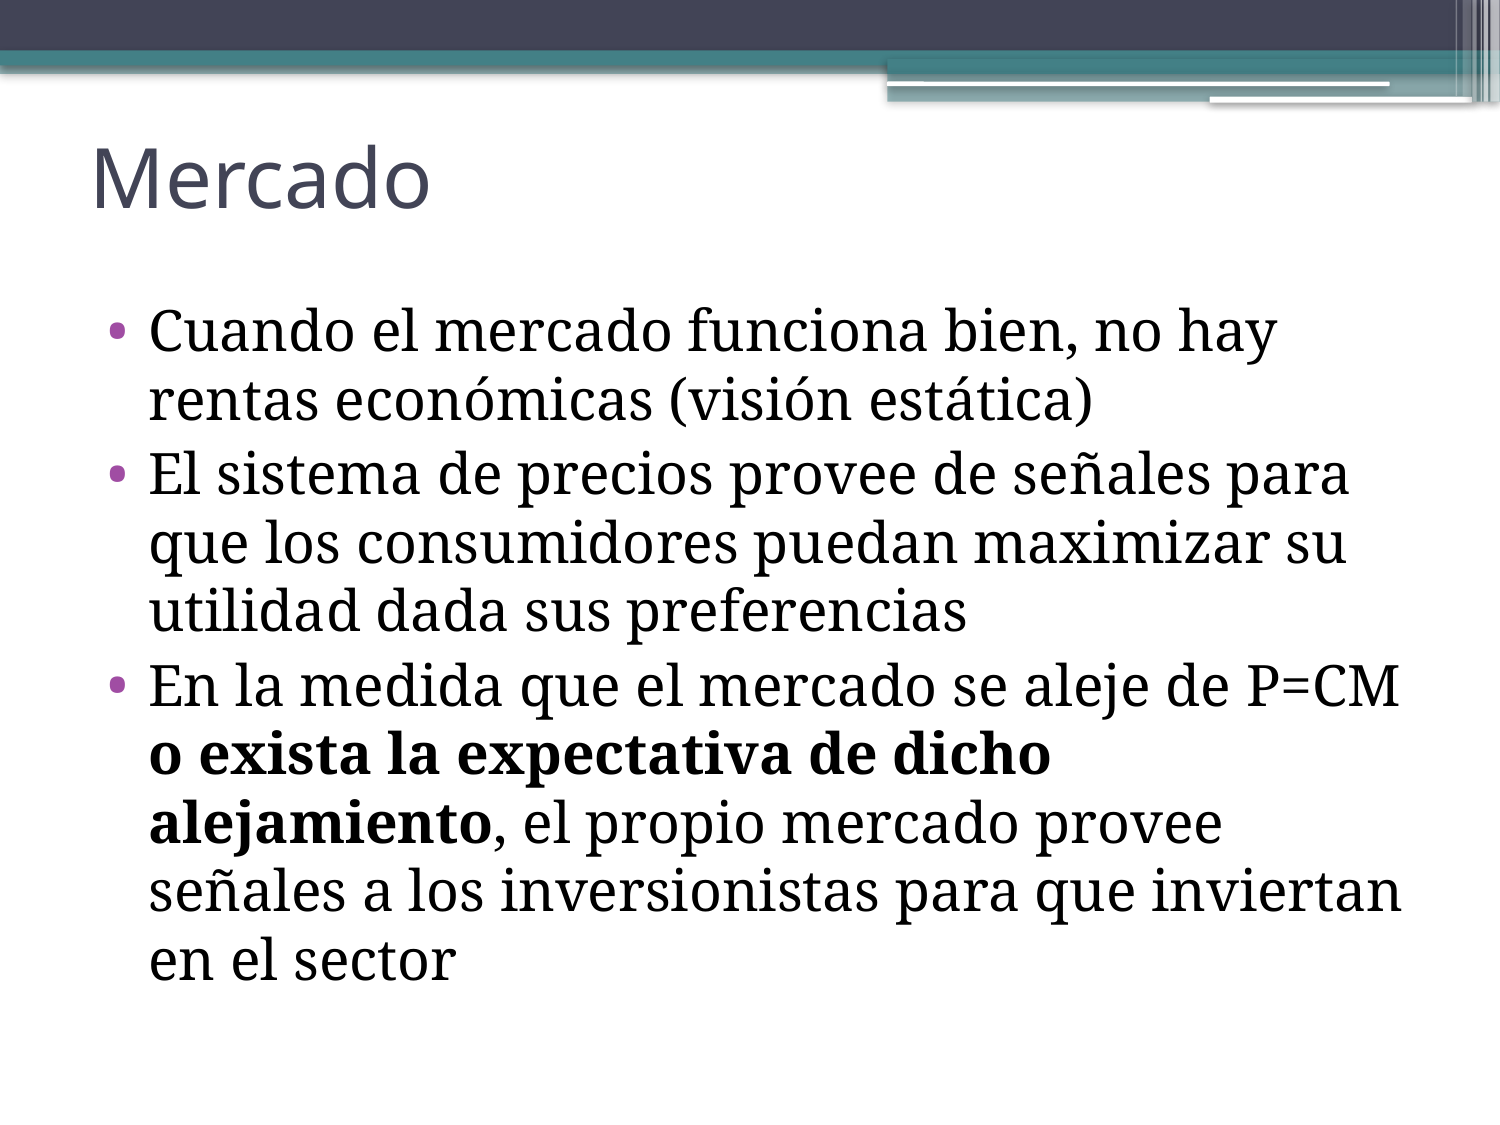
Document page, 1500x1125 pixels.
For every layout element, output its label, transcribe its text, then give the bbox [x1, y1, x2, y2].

list Cuando el mercado funciona bien, no hay rentas económicas (visión estática) El sistema de precios provee de señales para que los consumidores puedan maximizar su utilidad dada sus preferencias En la medida que el mercado se aleje de P=CM o exista la expectativa de dicho alejamiento, el propio mercado provee señales a los inversionistas para que inviertan en el sector [75, 287, 1425, 1004]
title Mercado [75, 87, 1425, 263]
